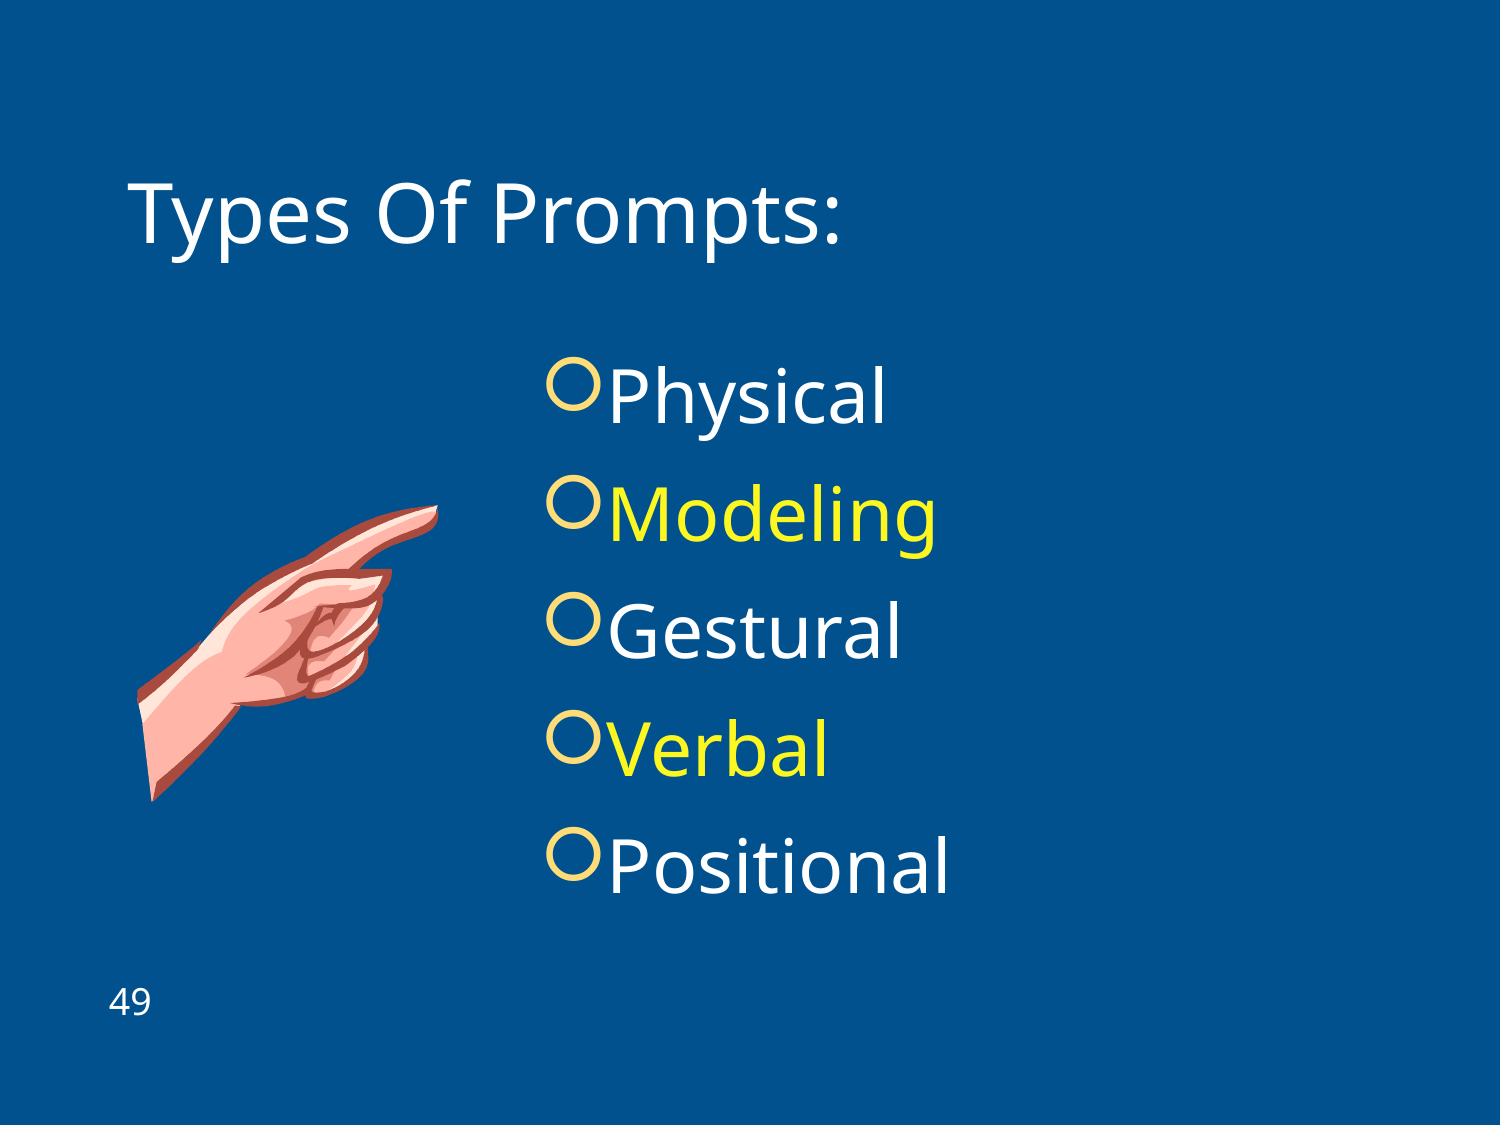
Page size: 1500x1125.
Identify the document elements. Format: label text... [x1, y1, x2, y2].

slide_number 49 [93, 976, 194, 1037]
picture [136, 499, 444, 808]
title Types Of Prompts: [112, 149, 1463, 270]
list Physical Modeling Gestural Verbal Positional [525, 350, 1500, 1025]
